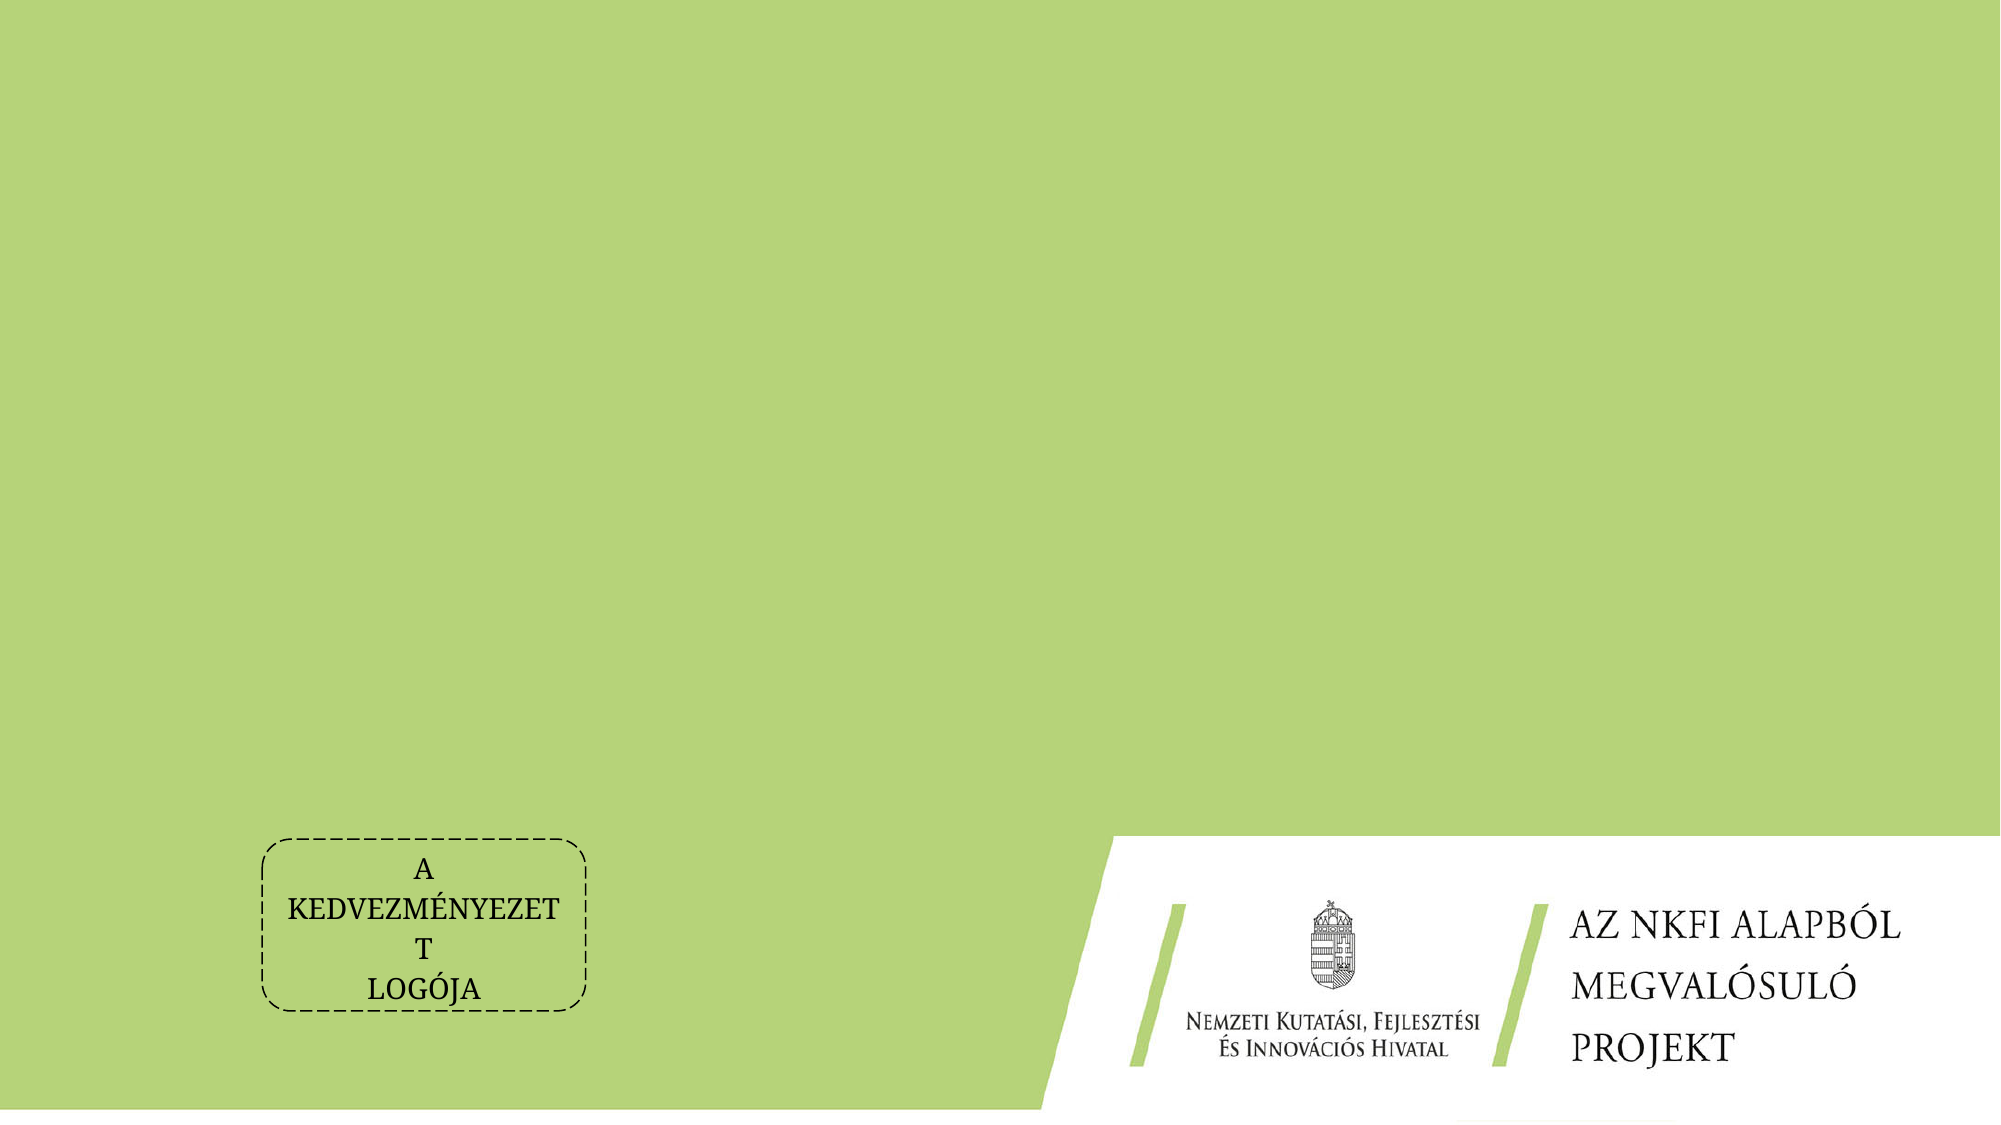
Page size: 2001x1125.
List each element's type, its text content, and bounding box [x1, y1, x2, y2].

text_box A kedvezményezett logója [262, 839, 586, 1011]
picture [0, 0, 2001, 1125]
